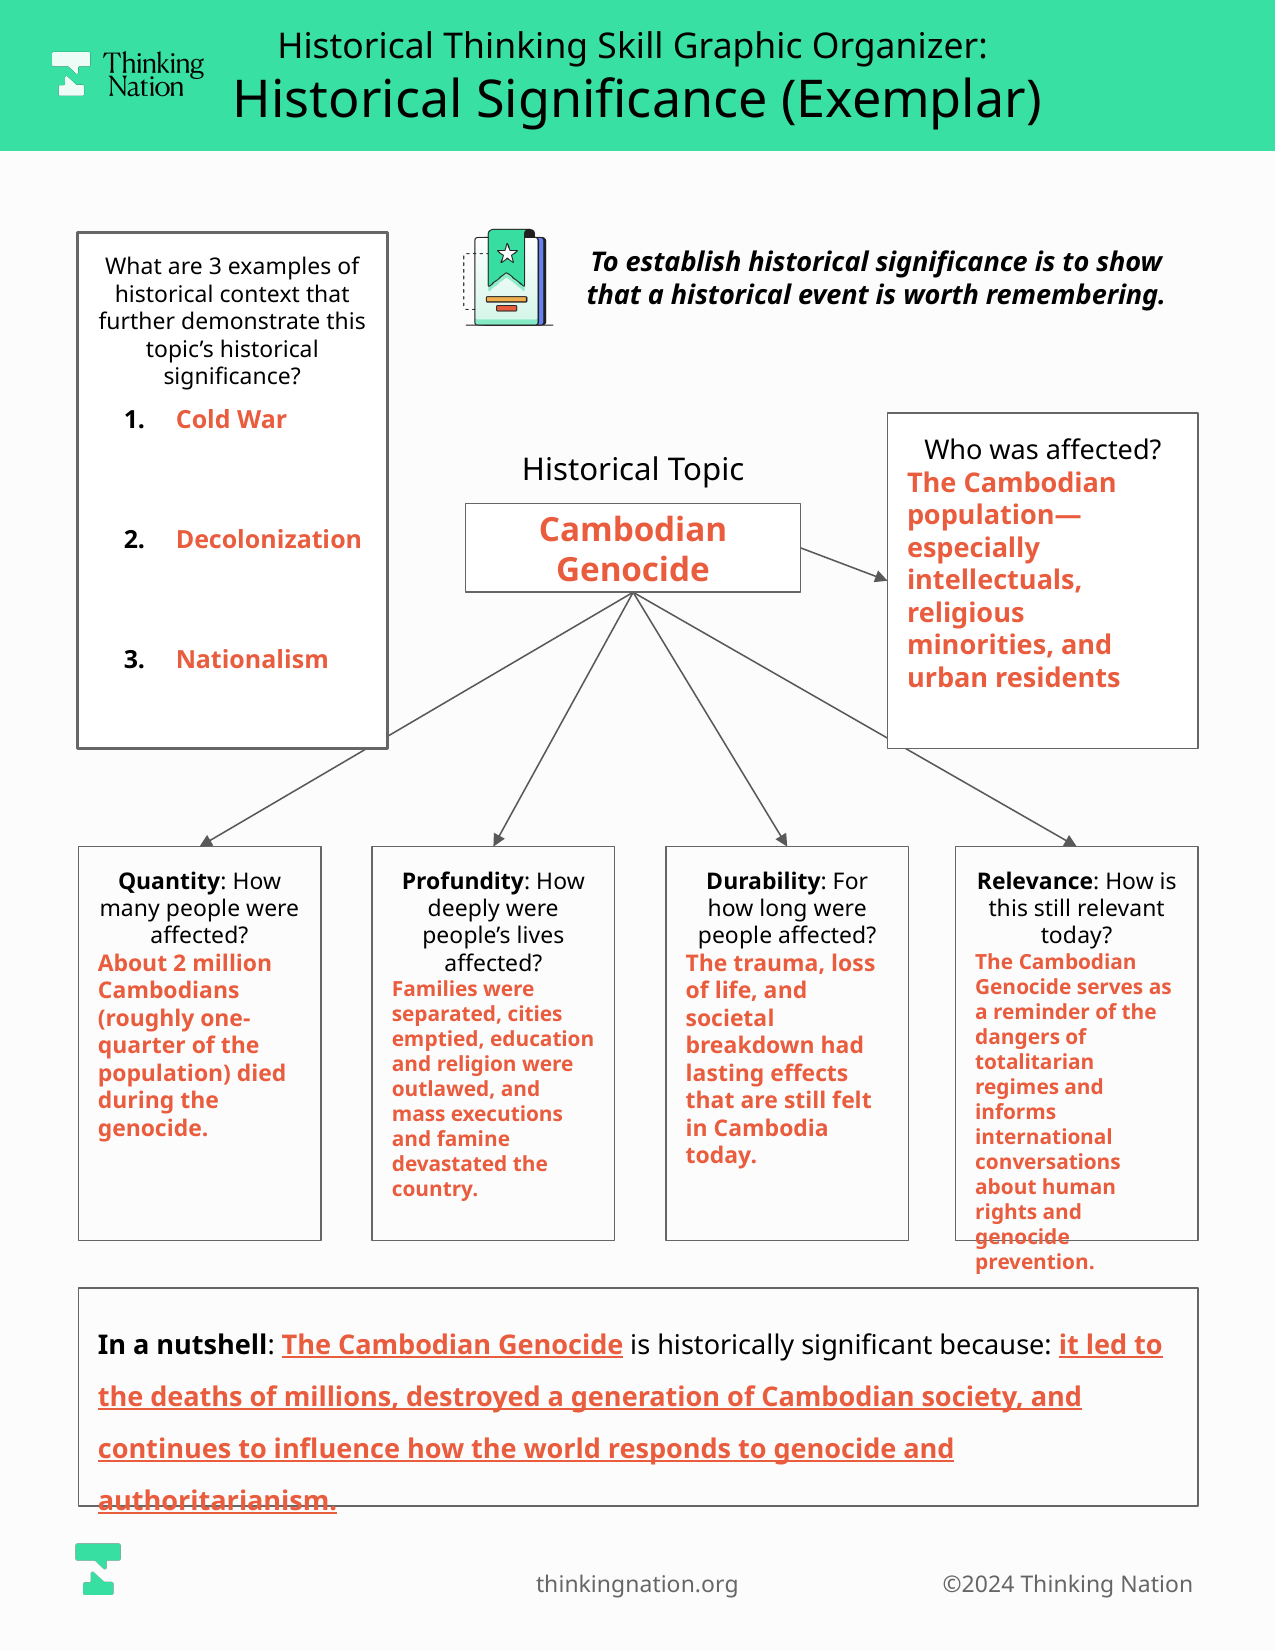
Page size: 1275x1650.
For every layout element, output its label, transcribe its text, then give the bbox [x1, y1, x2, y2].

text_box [632, 592, 788, 847]
picture [62, 1533, 134, 1605]
text_box thinkingnation.org [486, 1553, 789, 1605]
text_box Profundity: How deeply were people’s lives affected? Families were separated, cities emptied, education and religion were outlawed, and mass executions and famine devastated the country. [372, 855, 615, 1241]
text_box In a nutshell: The Cambodian Genocide is historically significant because: it led to the deaths of millions, destroyed a generation of Cambodian society, and continues to influence how the world responds to genocide and authoritarianism. [78, 1288, 1198, 1506]
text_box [199, 592, 491, 847]
text_box Durability: For how long were people affected? The trauma, loss of life, and societal breakdown had lasting effects that are still felt in Cambodia today. [666, 855, 909, 1241]
text_box What are 3 examples of historical context that further demonstrate this topic’s historical significance? Cold War Decolonization Nationalism [77, 232, 388, 749]
text_box Relevance: How is this still relevant today? The Cambodian Genocide serves as a reminder of the dangers of totalitarian regimes and informs international conversations about human rights and genocide prevention. [955, 846, 1198, 1241]
text_box ©2024 Thinking Nation [907, 1553, 1210, 1605]
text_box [493, 592, 630, 847]
text_box Historical Thinking Skill Graphic Organizer: Historical Significance (Exemplar) [0, 0, 1275, 151]
text_box Cambodian Genocide [465, 503, 801, 590]
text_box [800, 547, 888, 582]
text_box Quantity: How many people were affected? About 2 million Cambodians (roughly one-quarter of the population) died during the genocide. [78, 846, 321, 1241]
picture [440, 209, 576, 345]
text_box To establish historical significance is to show that a historical event is worth remembering. [580, 218, 1198, 336]
picture [35, 37, 210, 110]
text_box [791, 592, 1077, 847]
text_box Who was affected? The Cambodian population—especially intellectuals, religious minorities, and urban residents [887, 413, 1198, 749]
text_box Historical Topic [493, 429, 774, 499]
